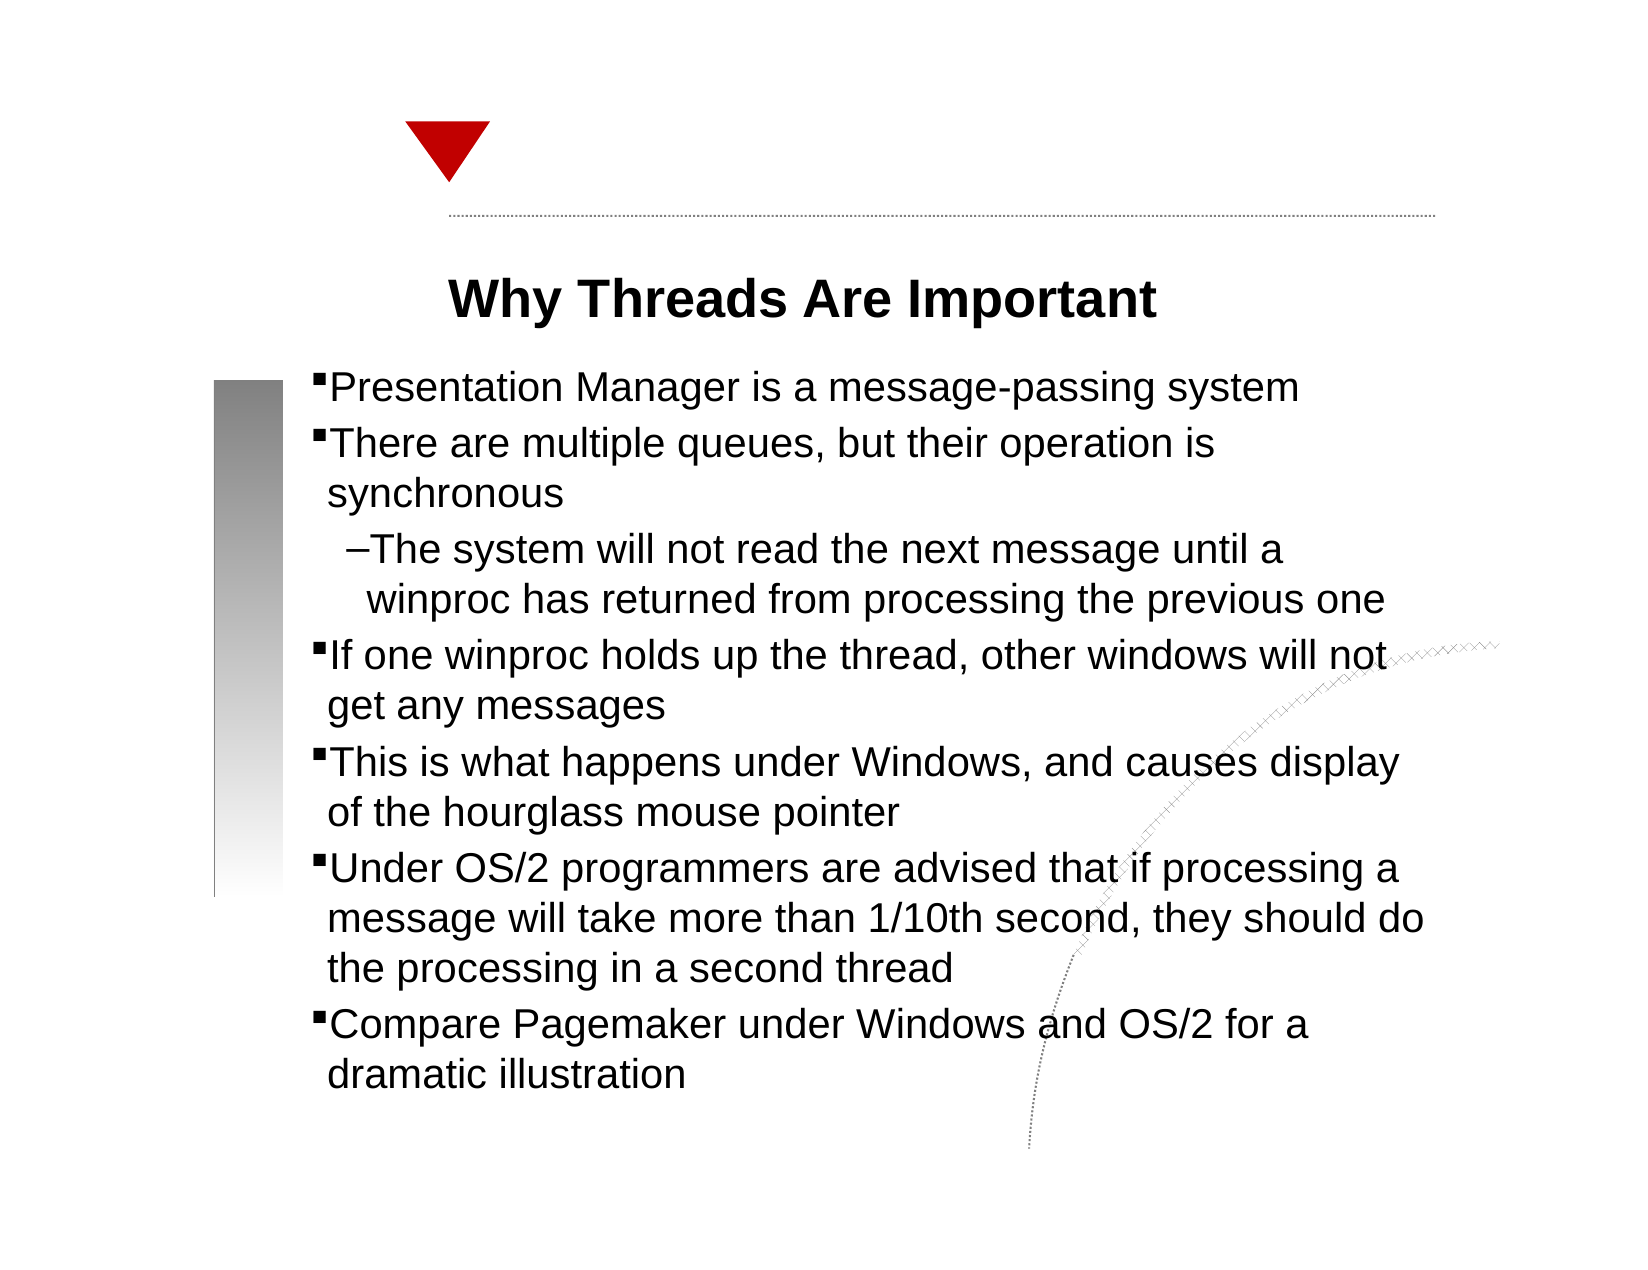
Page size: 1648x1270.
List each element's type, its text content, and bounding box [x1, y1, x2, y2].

text_box Why Threads Are Important [448, 263, 1439, 329]
text_box Presentation Manager is a message-passing system There are multiple queues, but their operation is synchronous The system will not read the next message until a winproc has returned from processing the previous one If one winproc holds up the thread, other windows will not get any messages This is what happens under Windows, and causes display of the hourglass mouse pointer Under OS/2 programmers are advised that if processing a message will take more than 1/10th second, they should do the processing in a second thread Compare Pagemaker under Windows and OS/2 for a dramatic illustration [310, 359, 1434, 1098]
